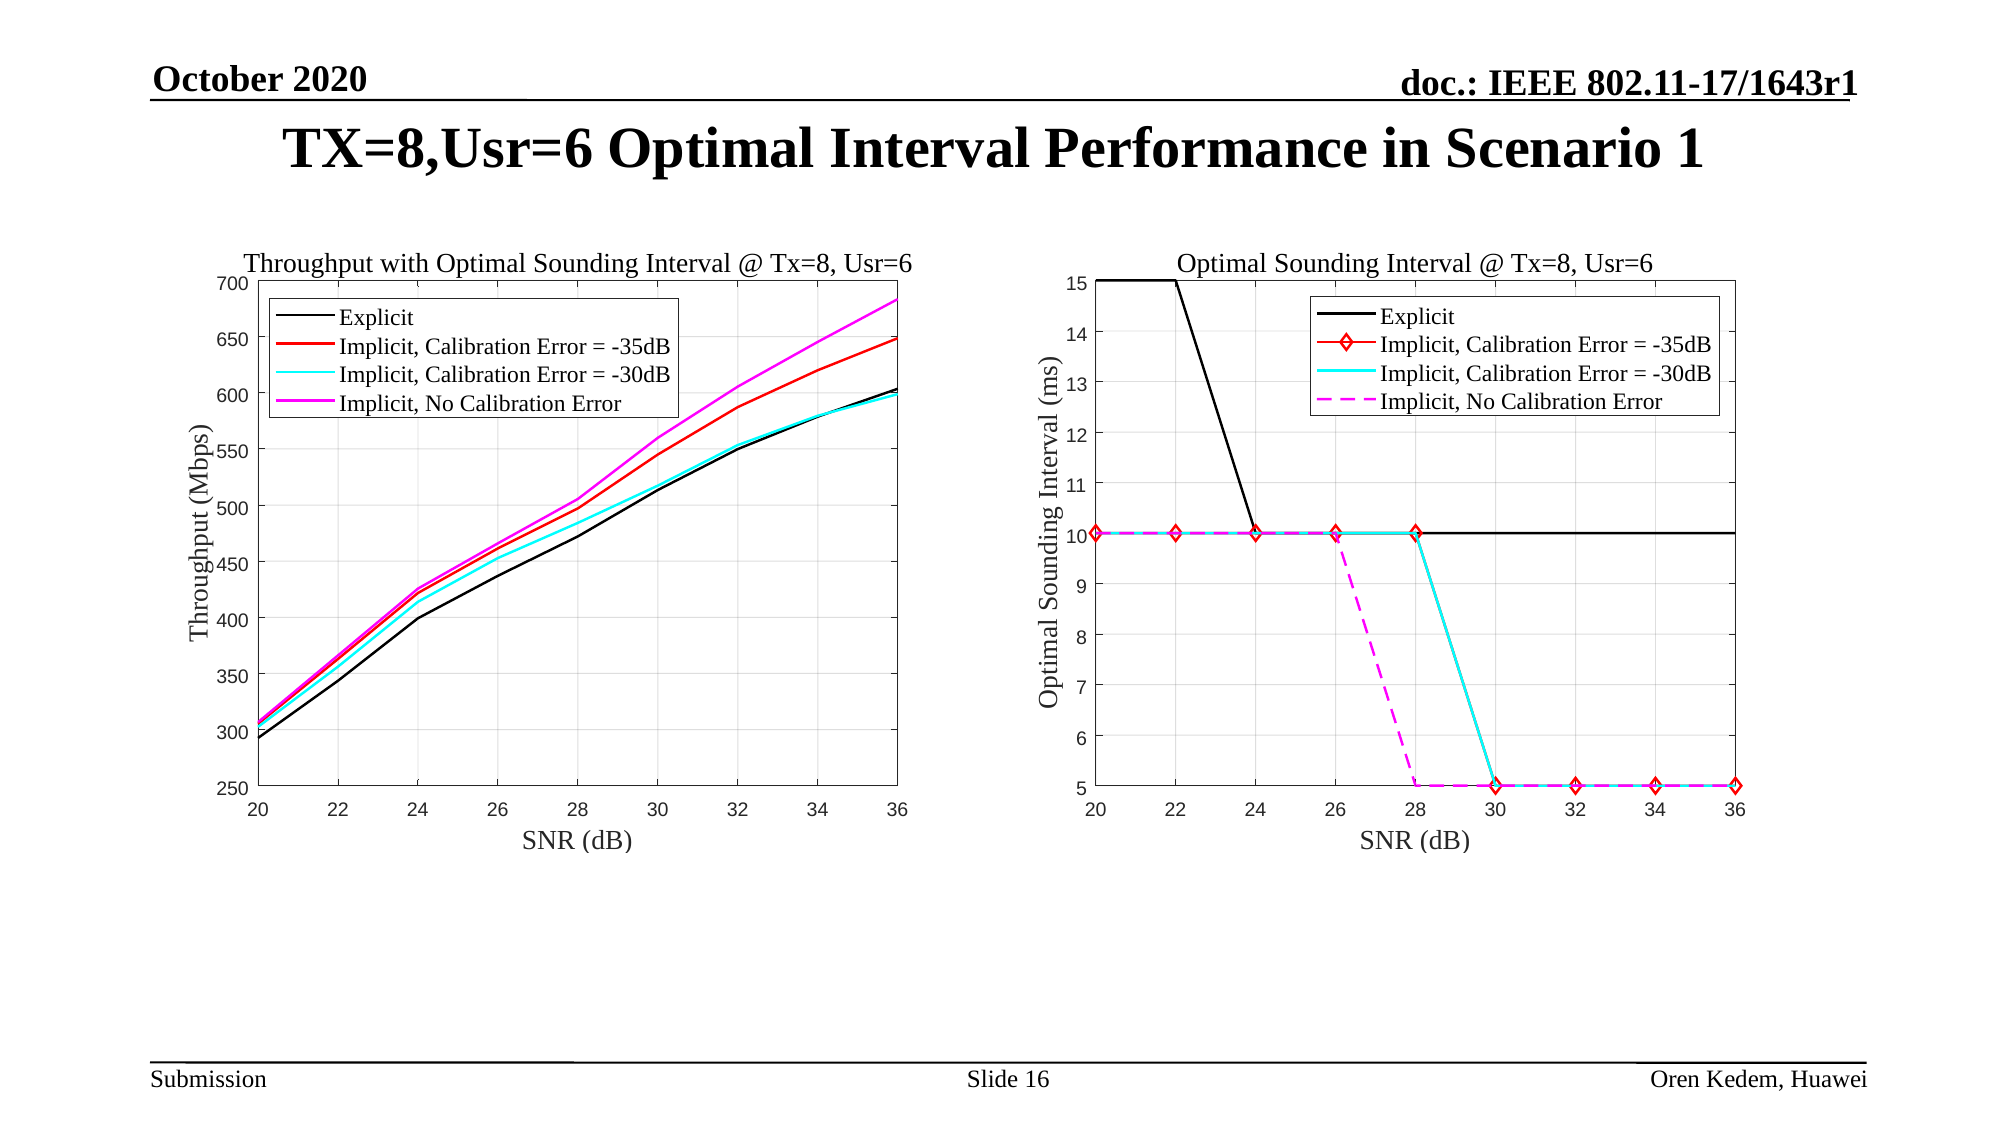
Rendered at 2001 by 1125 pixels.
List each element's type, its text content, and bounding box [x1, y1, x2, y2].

slide_number Slide 16 [950, 1061, 1067, 1123]
picture [150, 234, 975, 853]
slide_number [152, 54, 563, 100]
picture [987, 234, 1813, 853]
title TX=8,Usr=6 Optimal Interval Performance in Scenario 1 [152, 90, 1853, 199]
footer Oren Kedem, Huawei [1171, 1061, 1869, 1093]
